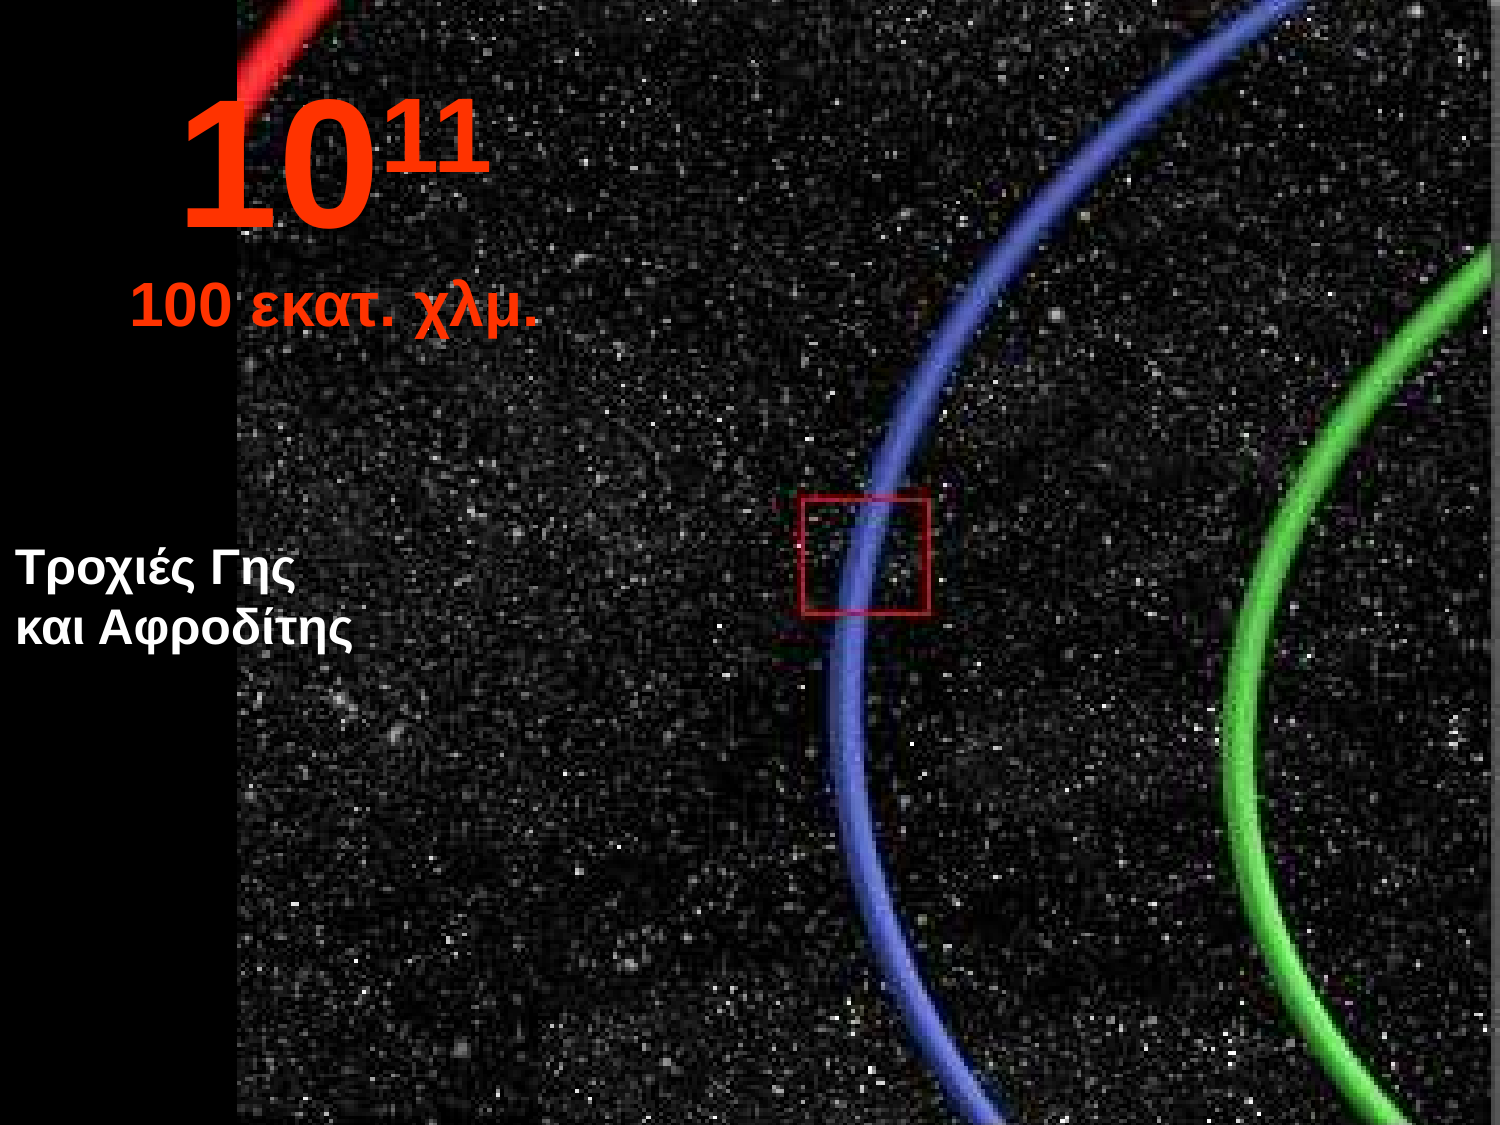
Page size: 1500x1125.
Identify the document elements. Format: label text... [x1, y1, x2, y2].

text_box Τροχιές Γης και Αφροδίτης [0, 527, 232, 662]
text_box 1011 100 εκατ. χλμ. [114, 36, 232, 417]
picture [237, 0, 1500, 1125]
